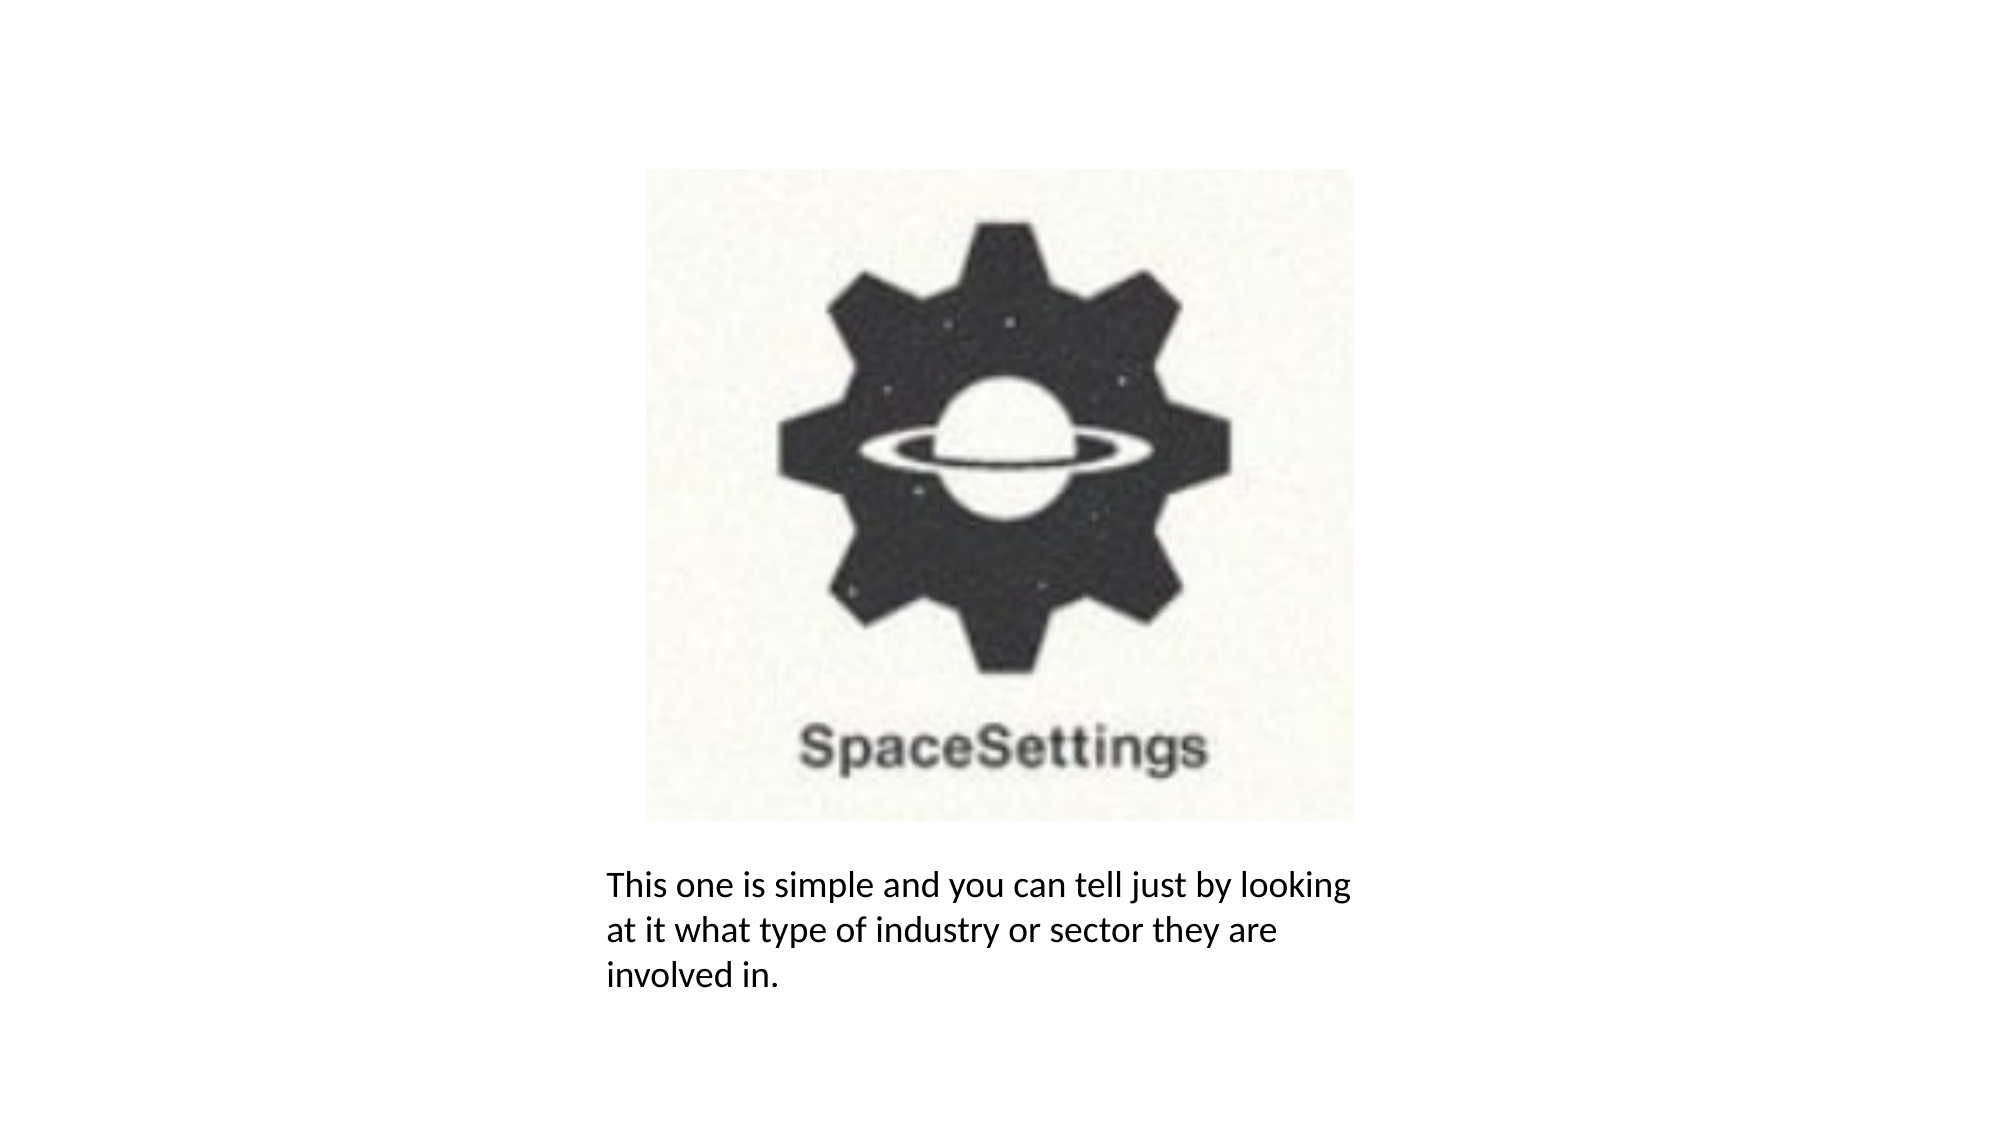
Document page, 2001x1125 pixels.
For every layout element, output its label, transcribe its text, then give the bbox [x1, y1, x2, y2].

picture [646, 169, 1354, 821]
text_box This one is simple and you can tell just by looking at it what type of industry or sector they are involved in. [591, 852, 1392, 1003]
